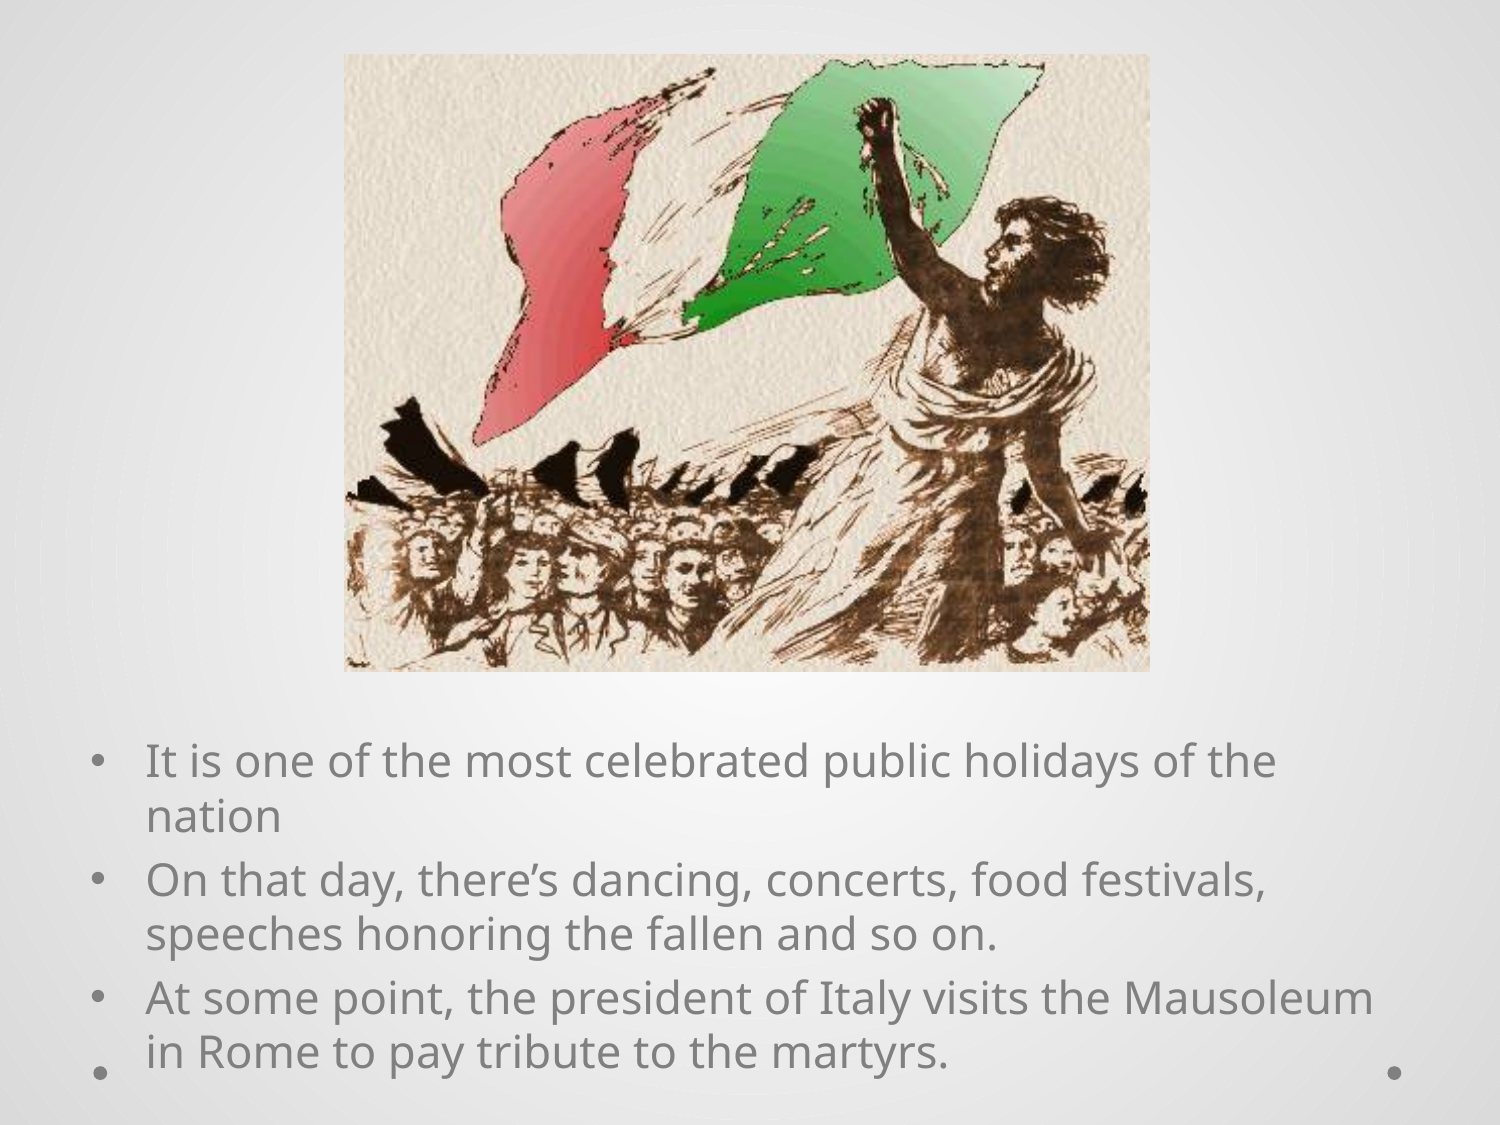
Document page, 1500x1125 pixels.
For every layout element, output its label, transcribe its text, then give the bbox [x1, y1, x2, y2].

list It is one of the most celebrated public holidays of the nation On that day, there’s dancing, concerts, food festivals, speeches honoring the fallen and so on. At some point, the president of Italy visits the Mausoleum in Rome to pay tribute to the martyrs. [75, 725, 1425, 1088]
picture [343, 54, 1151, 672]
